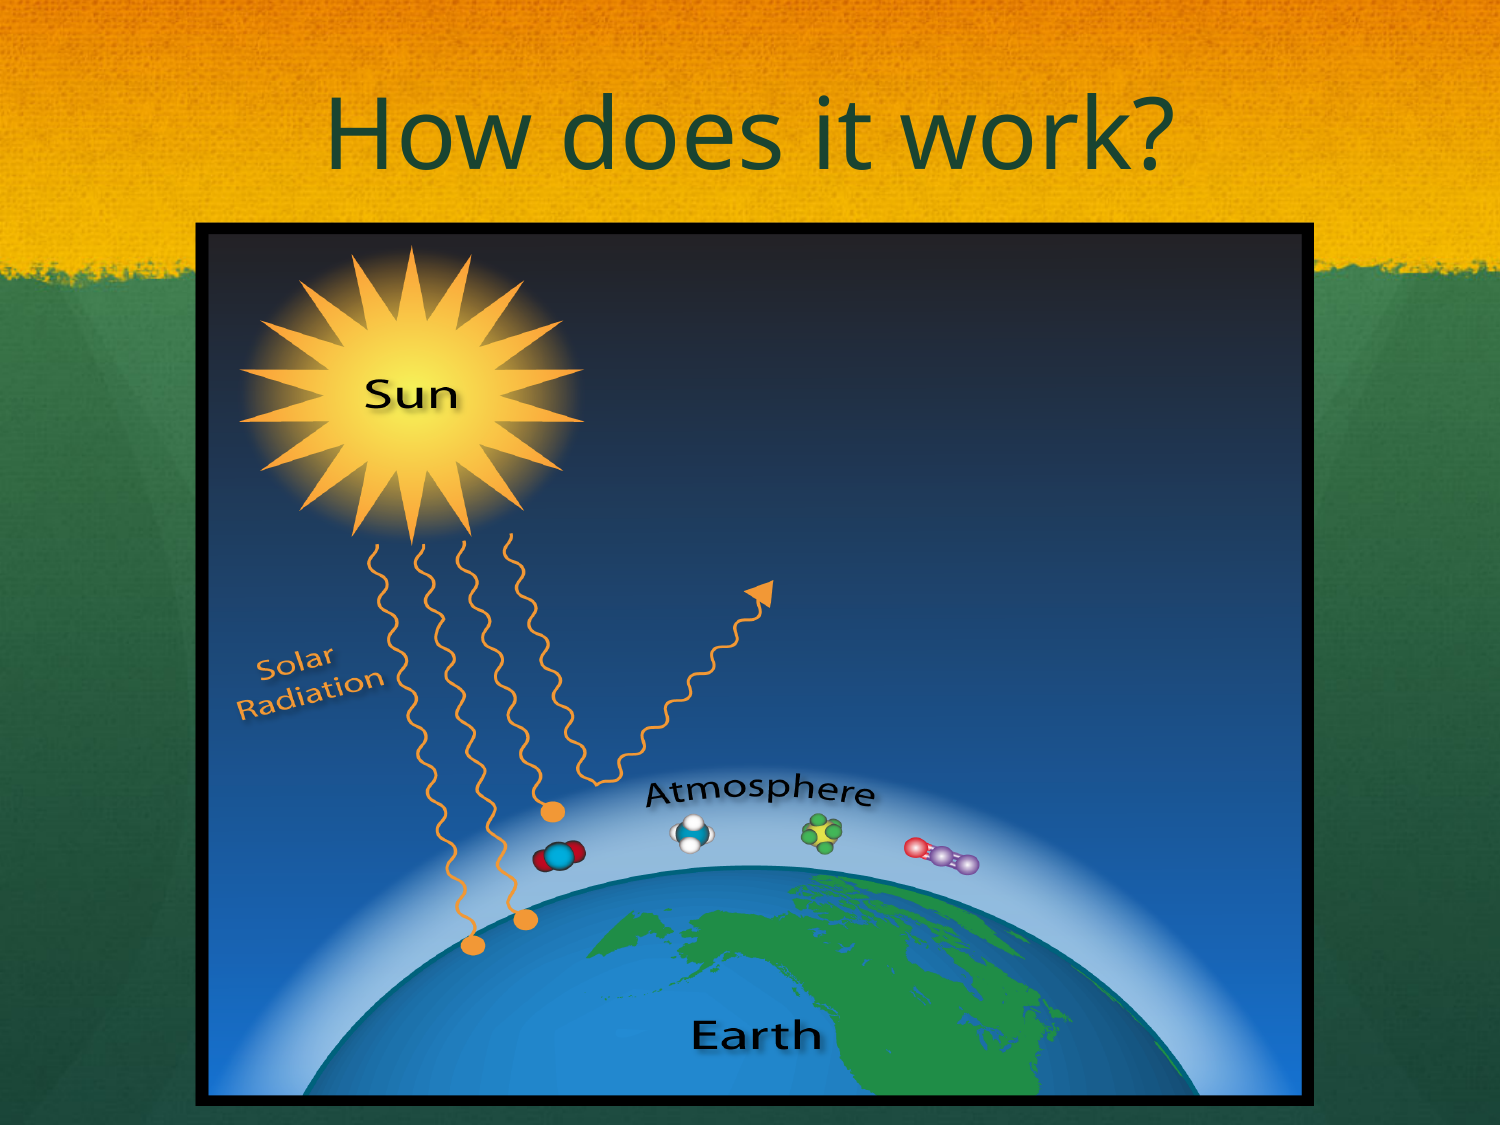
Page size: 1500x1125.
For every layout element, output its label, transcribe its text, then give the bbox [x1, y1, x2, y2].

title How does it work? [125, 13, 1375, 246]
picture [0, 0, 1500, 1125]
